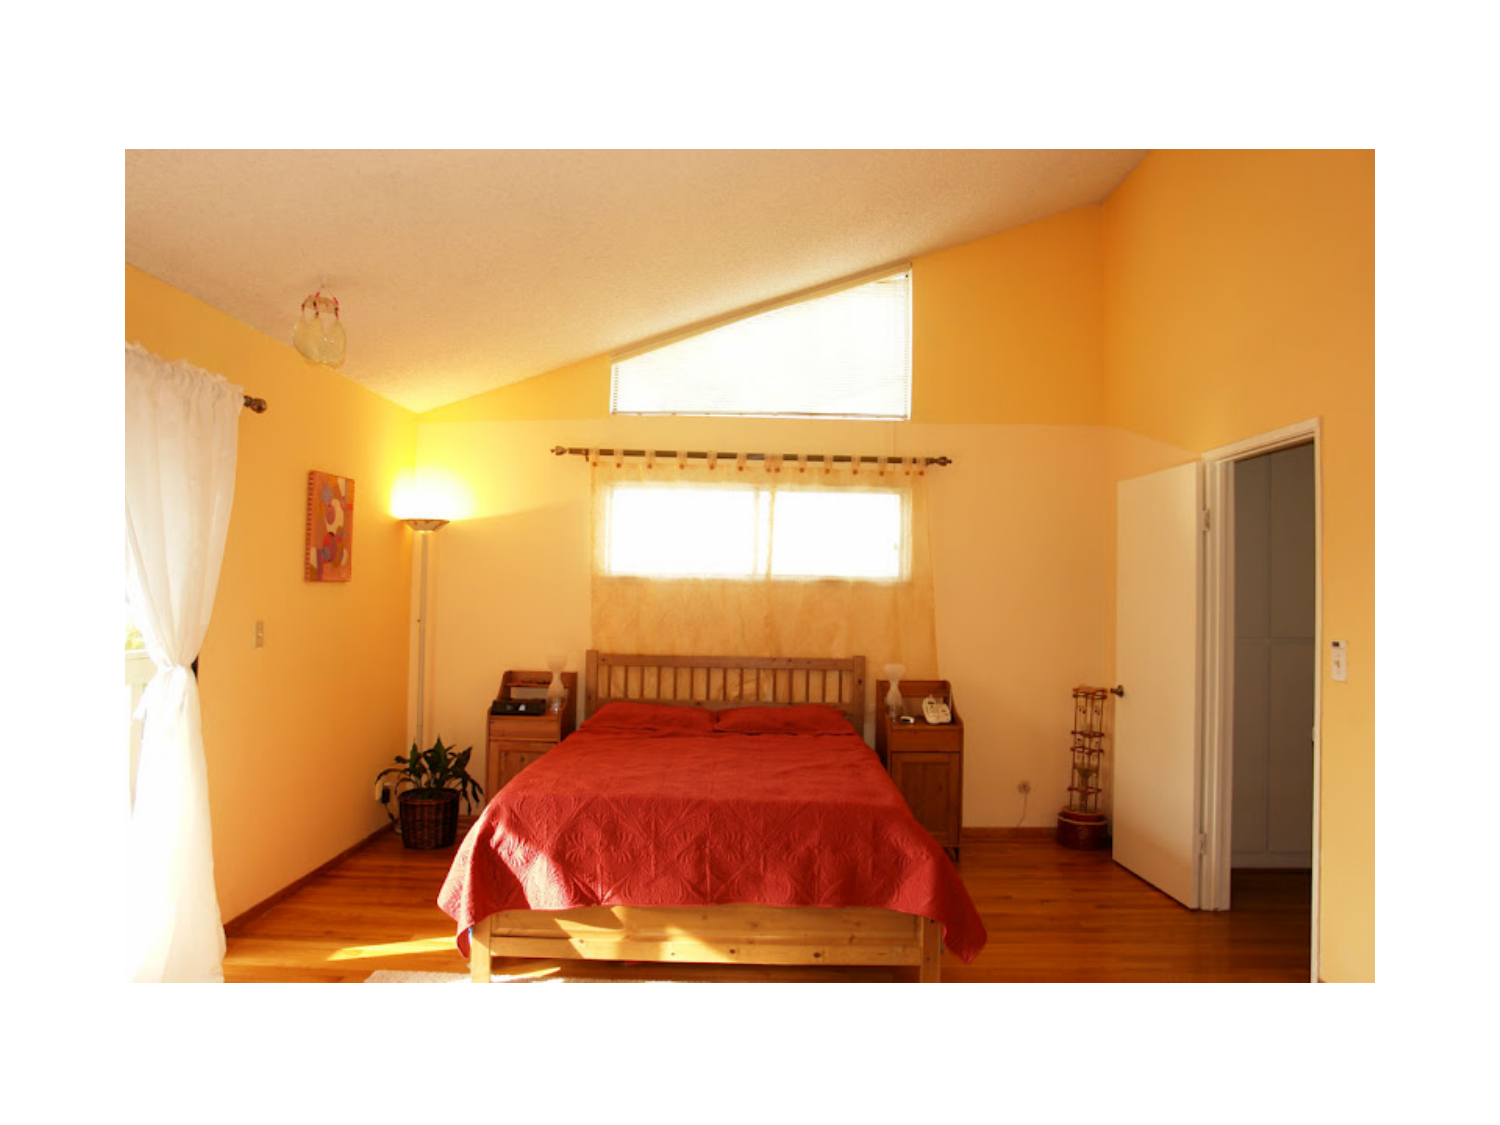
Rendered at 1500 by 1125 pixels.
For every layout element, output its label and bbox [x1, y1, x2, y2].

picture [124, 149, 1376, 983]
